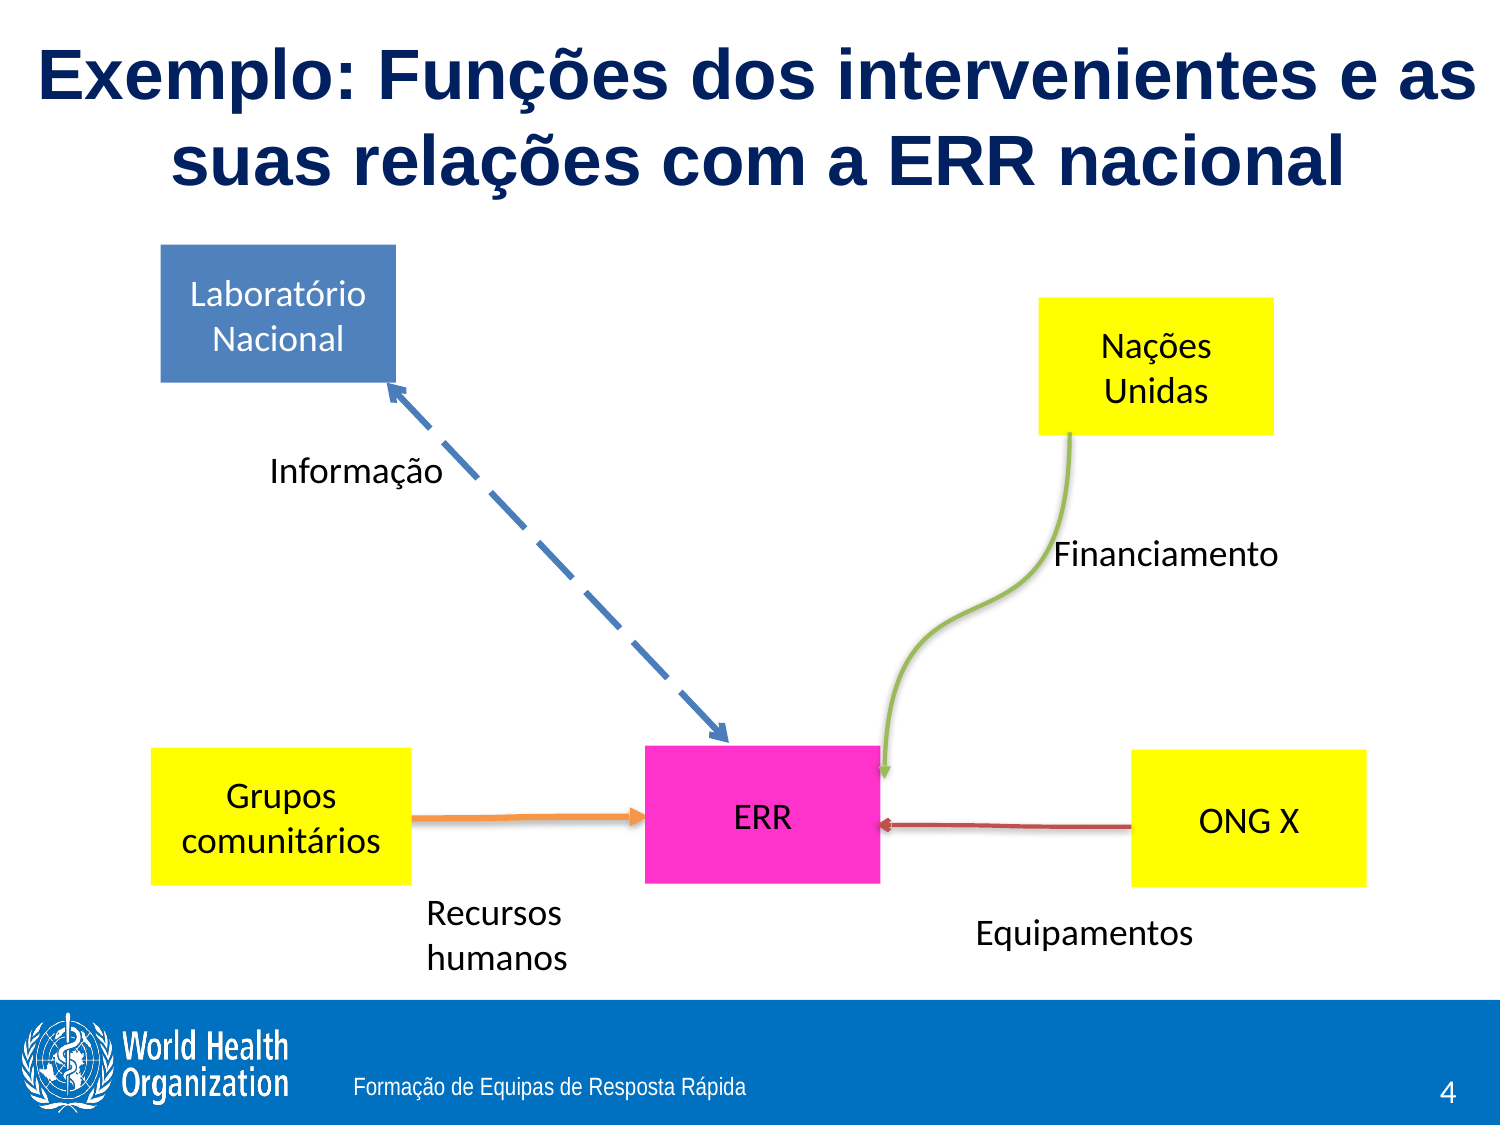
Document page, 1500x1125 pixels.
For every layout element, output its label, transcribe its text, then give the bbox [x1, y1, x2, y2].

title Exemplo: Funções dos intervenientes e as suas relações com a ERR nacional [17, 20, 1500, 209]
picture [21, 1012, 288, 1113]
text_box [150, 244, 1367, 987]
